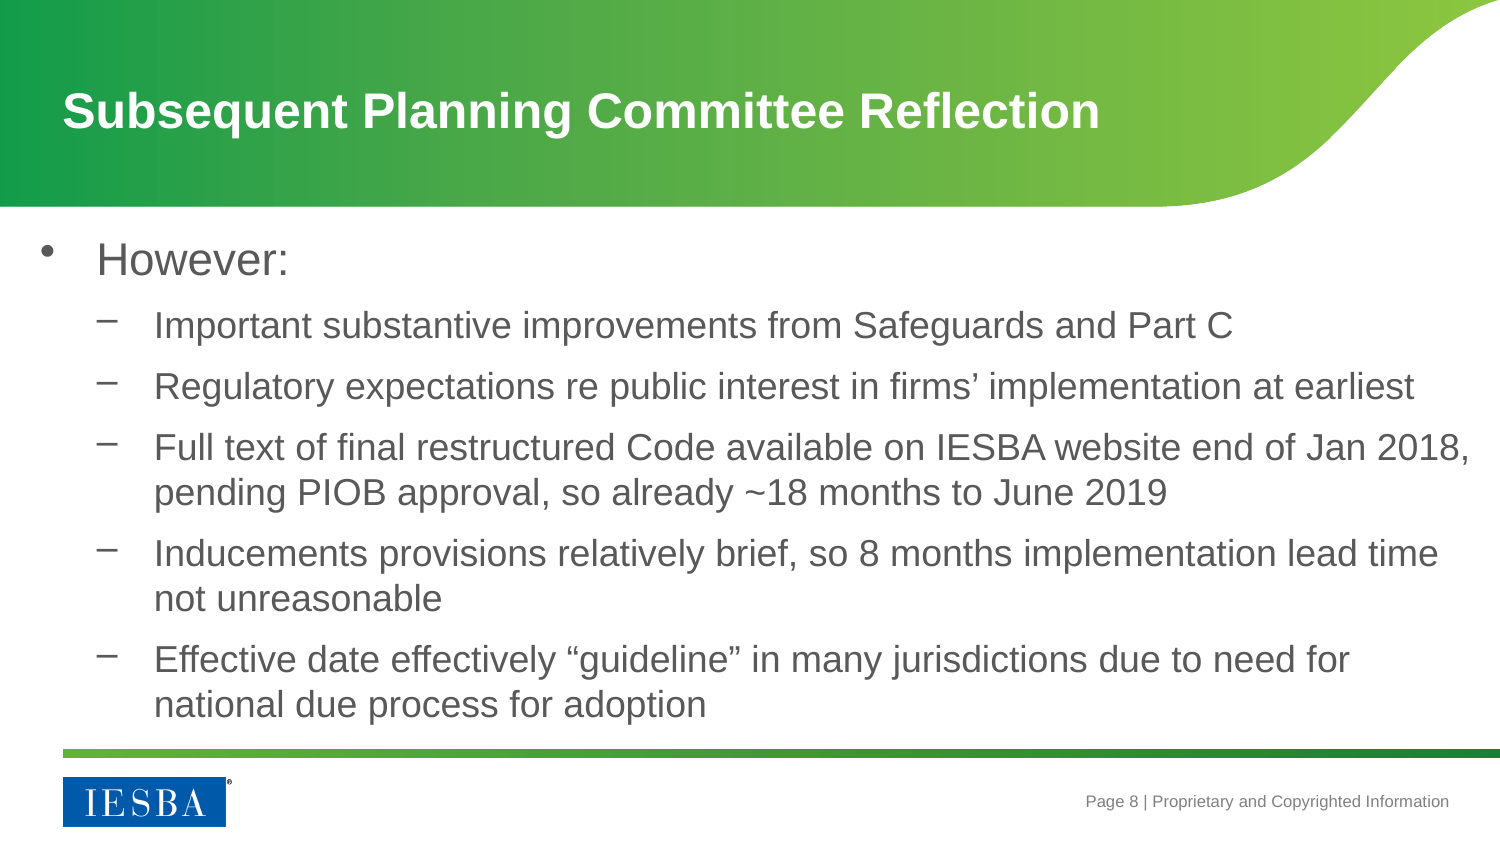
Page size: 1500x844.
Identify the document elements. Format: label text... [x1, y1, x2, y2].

title Subsequent Planning Committee Reflection [62, 75, 1300, 142]
picture [63, 777, 232, 827]
list However: Important substantive improvements from Safeguards and Part C Regulatory expectations re public interest in firms’ implementation at earliest Full text of final restructured Code available on IESBA website end of Jan 2018, pending PIOB approval, so already ~18 months to June 2019 Inducements provisions relatively brief, so 8 months implementation lead time not unreasonable Effective date effectively “guideline” in many jurisdictions due to need for national due process for adoption [24, 221, 1500, 747]
picture [0, 0, 1500, 207]
